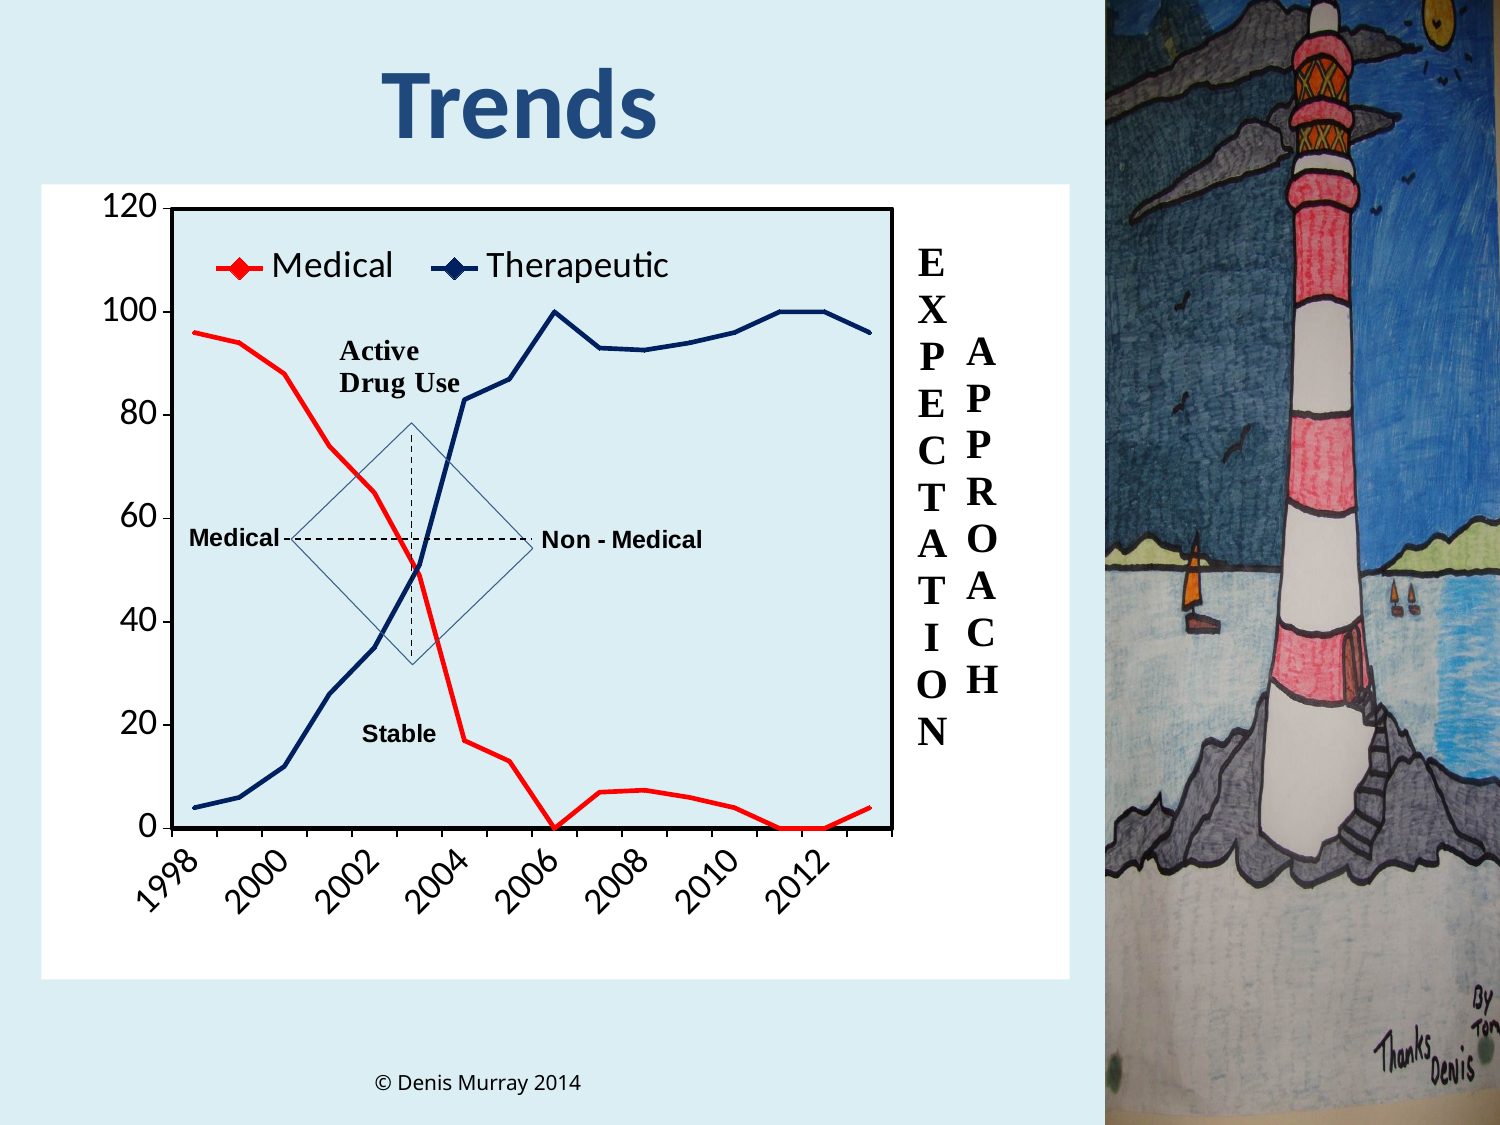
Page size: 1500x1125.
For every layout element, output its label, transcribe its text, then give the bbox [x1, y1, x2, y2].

text_box Trends [112, 31, 951, 126]
picture [1104, 0, 1500, 1125]
chart [41, 184, 1070, 980]
text_box © Denis Murray 2014 [359, 1062, 596, 1103]
